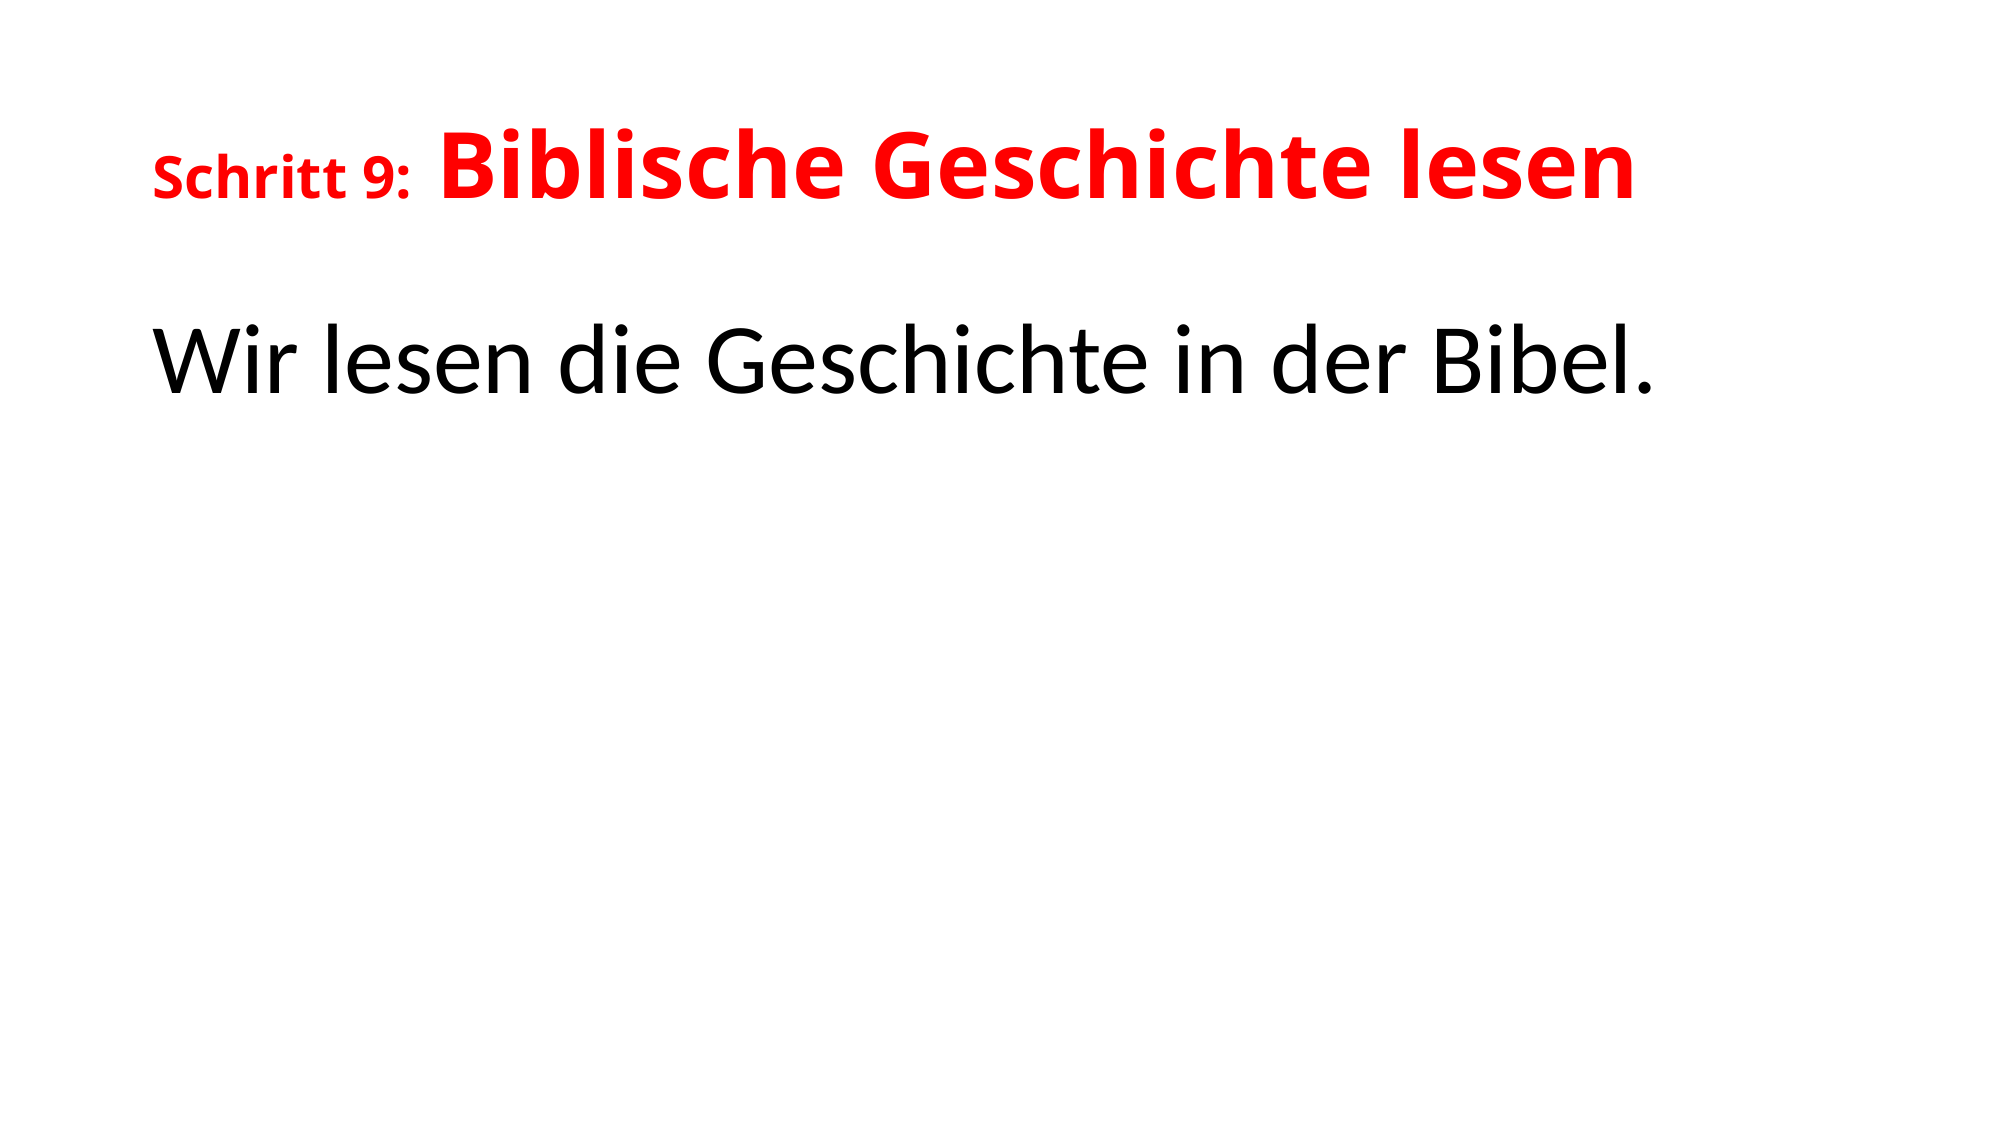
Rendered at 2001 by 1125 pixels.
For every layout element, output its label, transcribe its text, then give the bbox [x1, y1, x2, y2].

list Wir lesen die Geschichte in der Bibel. [137, 299, 1863, 1014]
title Schritt 9: Biblische Geschichte lesen [137, 59, 1863, 278]
